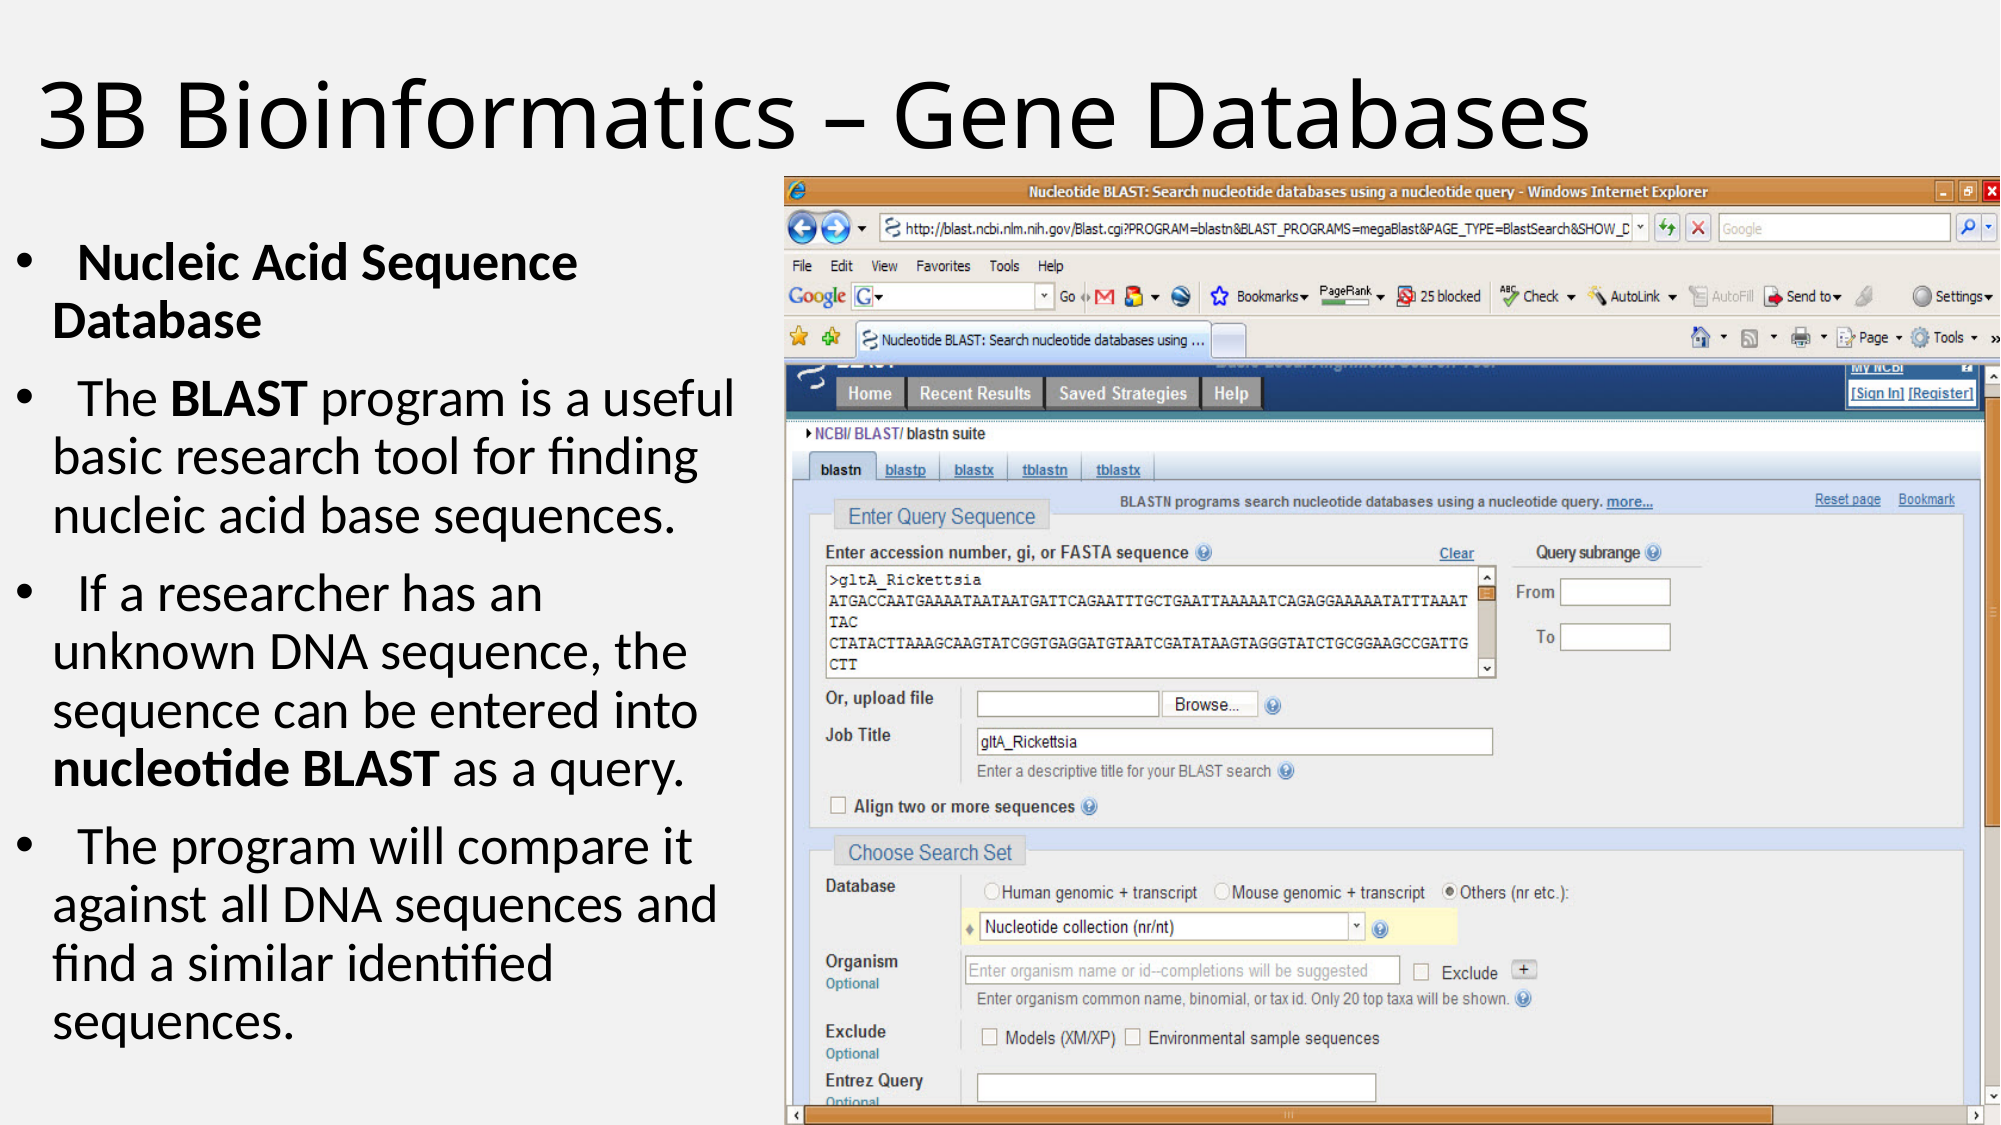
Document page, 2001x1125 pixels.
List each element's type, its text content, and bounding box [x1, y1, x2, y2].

list Nucleic Acid Sequence Database The BLAST program is a useful basic research tool for finding nucleic acid base sequences. If a researcher has an unknown DNA sequence, the sequence can be entered into nucleotide BLAST as a query. The program will compare it against all DNA sequences and find a similar identified sequences. [0, 226, 763, 1125]
picture [784, 176, 2000, 1125]
title 3B Bioinformatics – Gene Databases [22, 59, 1863, 177]
